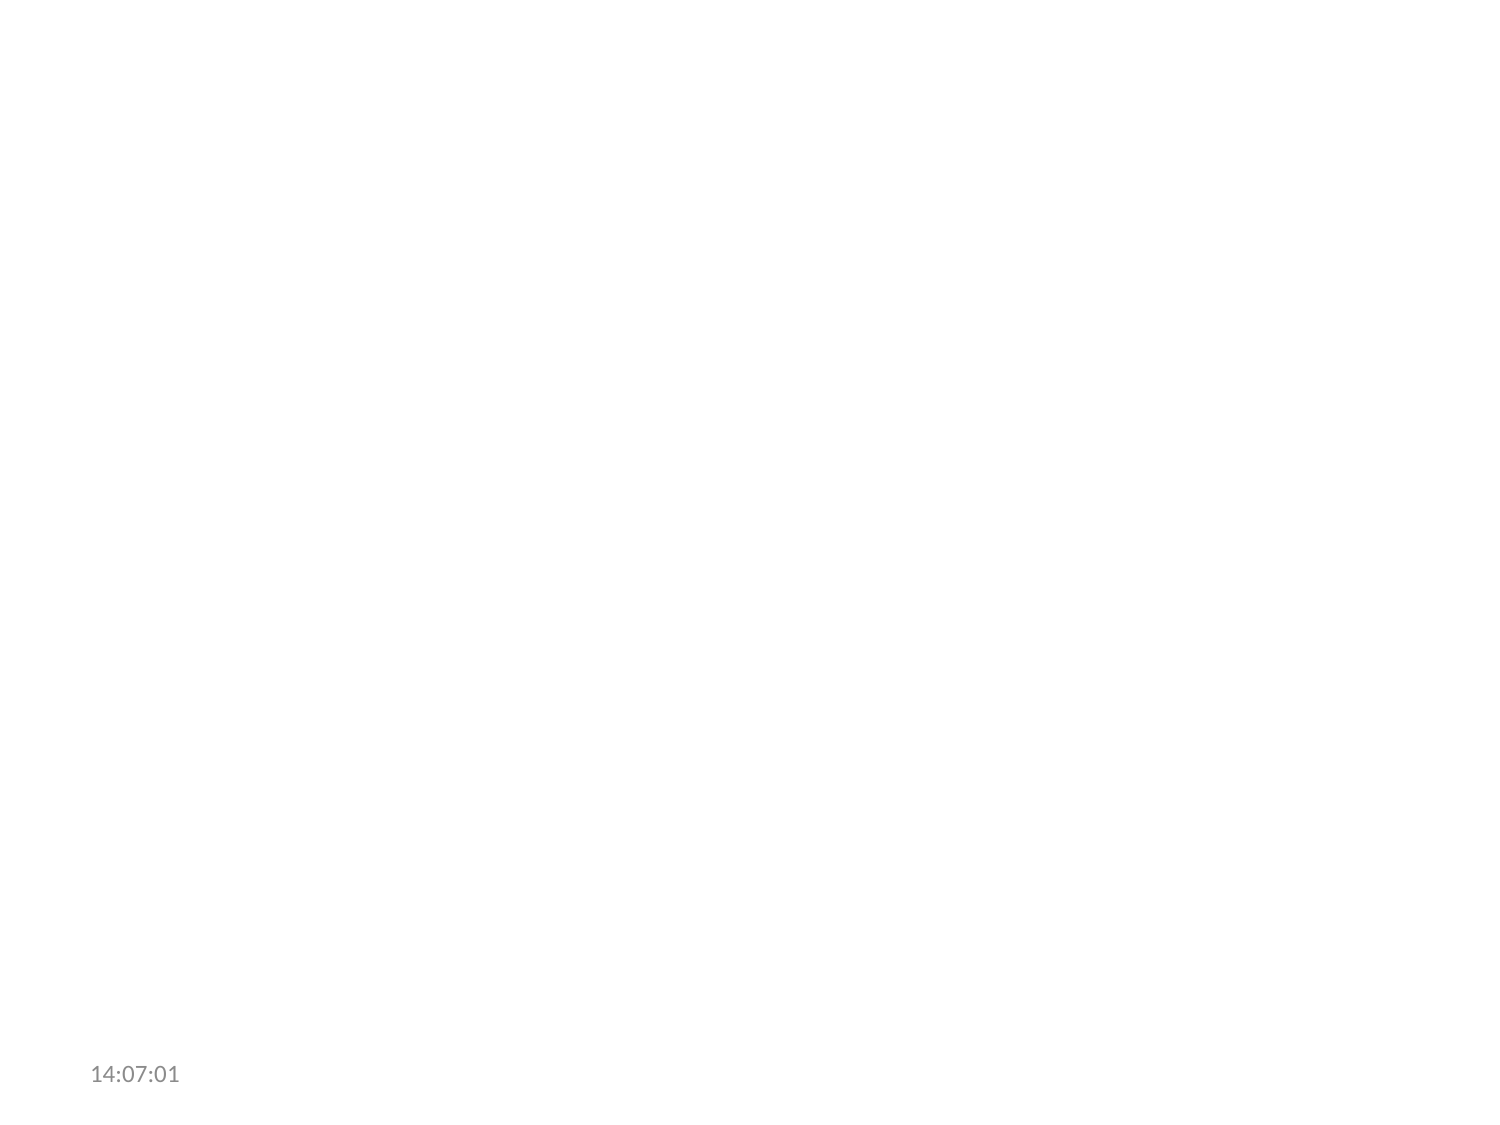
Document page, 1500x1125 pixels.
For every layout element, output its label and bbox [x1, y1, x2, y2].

slide_number [75, 1042, 425, 1103]
